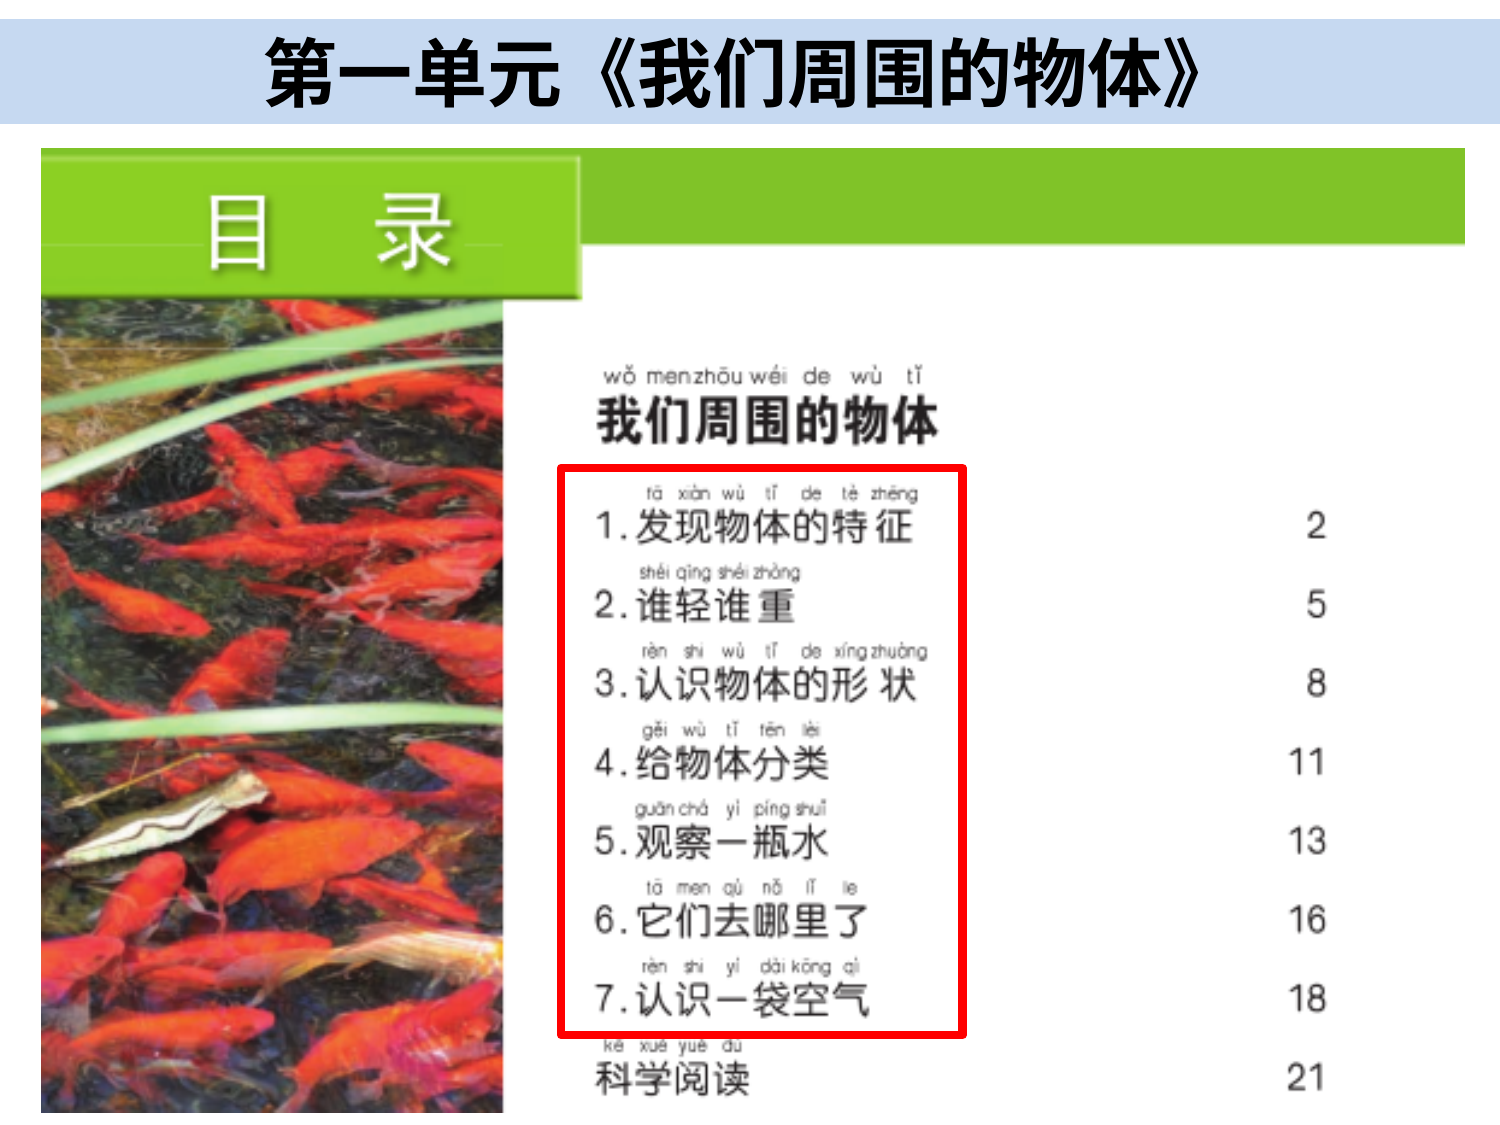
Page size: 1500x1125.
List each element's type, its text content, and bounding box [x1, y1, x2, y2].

picture [41, 148, 1465, 1113]
text_box 第一单元《我们周围的物体》 [0, 19, 1500, 124]
